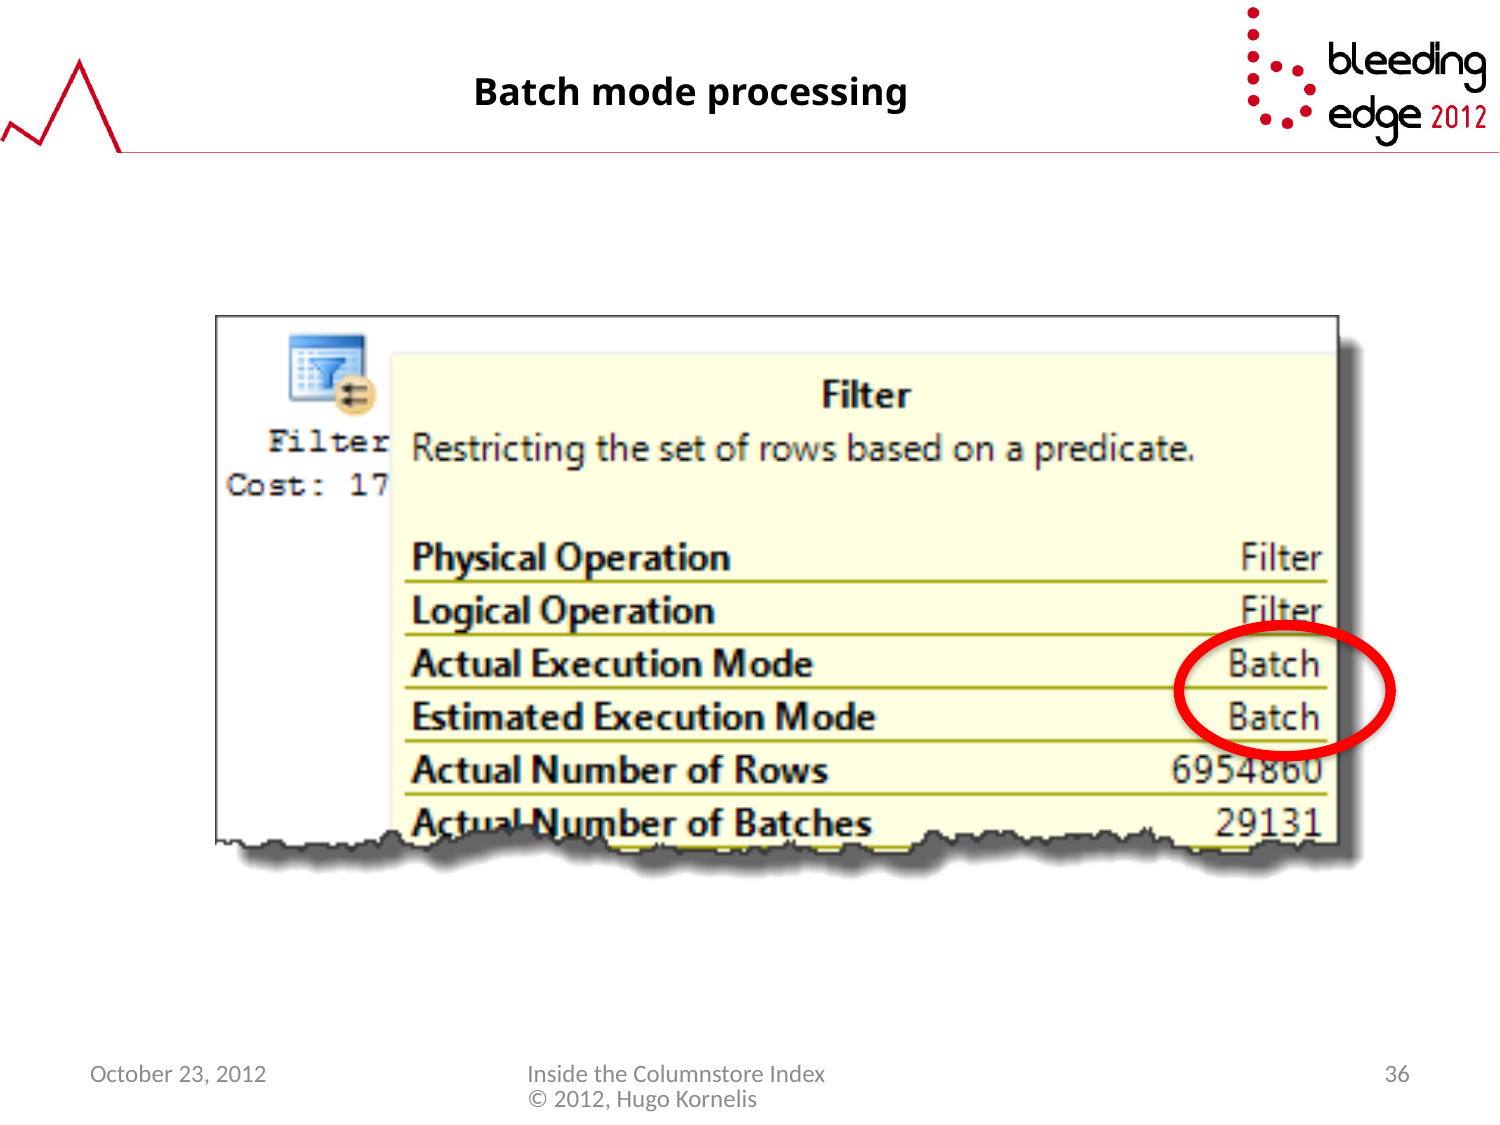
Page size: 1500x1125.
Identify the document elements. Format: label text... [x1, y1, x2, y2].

title Batch mode processing [162, 60, 1220, 122]
slide_number 36 [1074, 1042, 1425, 1103]
picture [215, 314, 1391, 903]
picture [0, 1, 1500, 153]
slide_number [75, 1042, 425, 1103]
footer Inside the Columnstore Index © 2012, Hugo Kornelis [512, 1042, 988, 1103]
